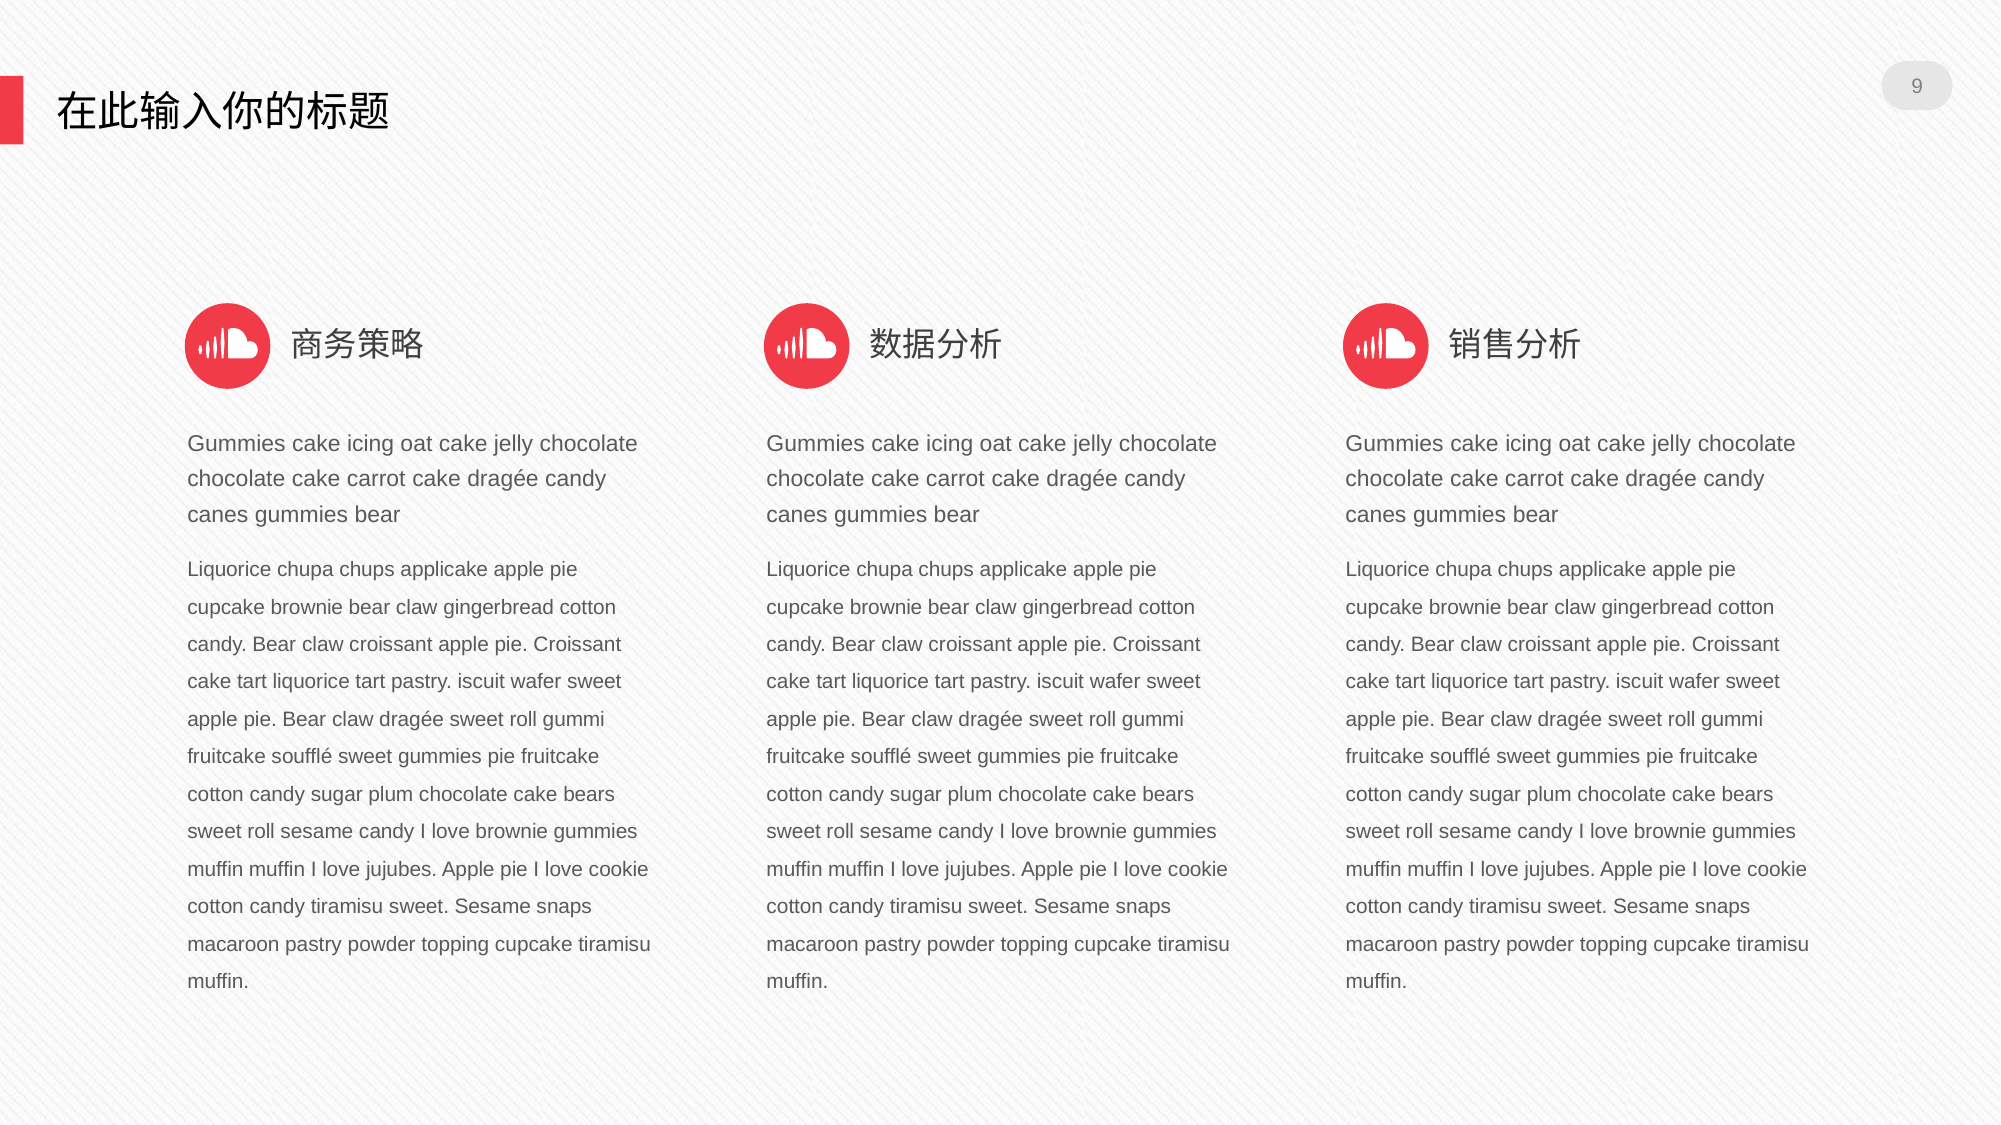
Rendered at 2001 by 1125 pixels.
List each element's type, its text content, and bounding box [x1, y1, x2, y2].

text_box Gummies cake icing oat cake jelly chocolate chocolate cake carrot cake dragée candy canes gummies bear [1345, 420, 1812, 544]
text_box Gummies cake icing oat cake jelly chocolate chocolate cake carrot cake dragée candy canes gummies bear [187, 420, 654, 544]
text_box [777, 345, 781, 355]
text_box [205, 340, 210, 359]
text_box [1356, 345, 1361, 355]
text_box [799, 327, 804, 359]
text_box 在此输入你的标题 [41, 82, 668, 152]
text_box Liquorice chupa chups applicake apple pie cupcake brownie bear claw gingerbread cotton candy. Bear claw croissant apple pie. Croissant cake tart liquorice tart pastry. iscuit wafer sweet apple pie. Bear claw dragée sweet roll gummi fruitcake soufflé sweet gummies pie fruitcake cotton candy sugar plum chocolate cake bears sweet roll sesame candy I love brownie gummies muffin muffin I love jujubes. Apple pie I love cookie cotton candy tiramisu sweet. Sesame snaps macaroon pastry powder topping cupcake tiramisu muffin. [1345, 543, 1813, 968]
text_box [220, 327, 225, 359]
text_box Liquorice chupa chups applicake apple pie cupcake brownie bear claw gingerbread cotton candy. Bear claw croissant apple pie. Croissant cake tart liquorice tart pastry. iscuit wafer sweet apple pie. Bear claw dragée sweet roll gummi fruitcake soufflé sweet gummies pie fruitcake cotton candy sugar plum chocolate cake bears sweet roll sesame candy I love brownie gummies muffin muffin I love jujubes. Apple pie I love cookie cotton candy tiramisu sweet. Sesame snaps macaroon pastry powder topping cupcake tiramisu muffin. [766, 543, 1234, 968]
text_box Gummies cake icing oat cake jelly chocolate chocolate cake carrot cake dragée candy canes gummies bear [766, 420, 1233, 544]
text_box Liquorice chupa chups applicake apple pie cupcake brownie bear claw gingerbread cotton candy. Bear claw croissant apple pie. Croissant cake tart liquorice tart pastry. iscuit wafer sweet apple pie. Bear claw dragée sweet roll gummi fruitcake soufflé sweet gummies pie fruitcake cotton candy sugar plum chocolate cake bears sweet roll sesame candy I love brownie gummies muffin muffin I love jujubes. Apple pie I love cookie cotton candy tiramisu sweet. Sesame snaps macaroon pastry powder topping cupcake tiramisu muffin. [187, 544, 654, 968]
text_box [1385, 327, 1416, 359]
text_box [1371, 336, 1375, 359]
text_box [784, 340, 789, 359]
text_box [228, 327, 258, 359]
text_box [213, 336, 218, 359]
text_box [183, 302, 272, 390]
text_box [806, 327, 837, 359]
text_box [791, 336, 796, 359]
picture [0, 0, 2001, 1125]
text_box [1341, 302, 1430, 390]
text_box 销售分析 [1448, 327, 1816, 389]
text_box [762, 302, 851, 390]
text_box 数据分析 [869, 327, 1237, 389]
text_box [1378, 327, 1383, 359]
text_box [1363, 340, 1368, 359]
slide_number 9 [1881, 53, 1953, 118]
text_box 商务策略 [290, 327, 657, 389]
text_box [198, 345, 203, 355]
